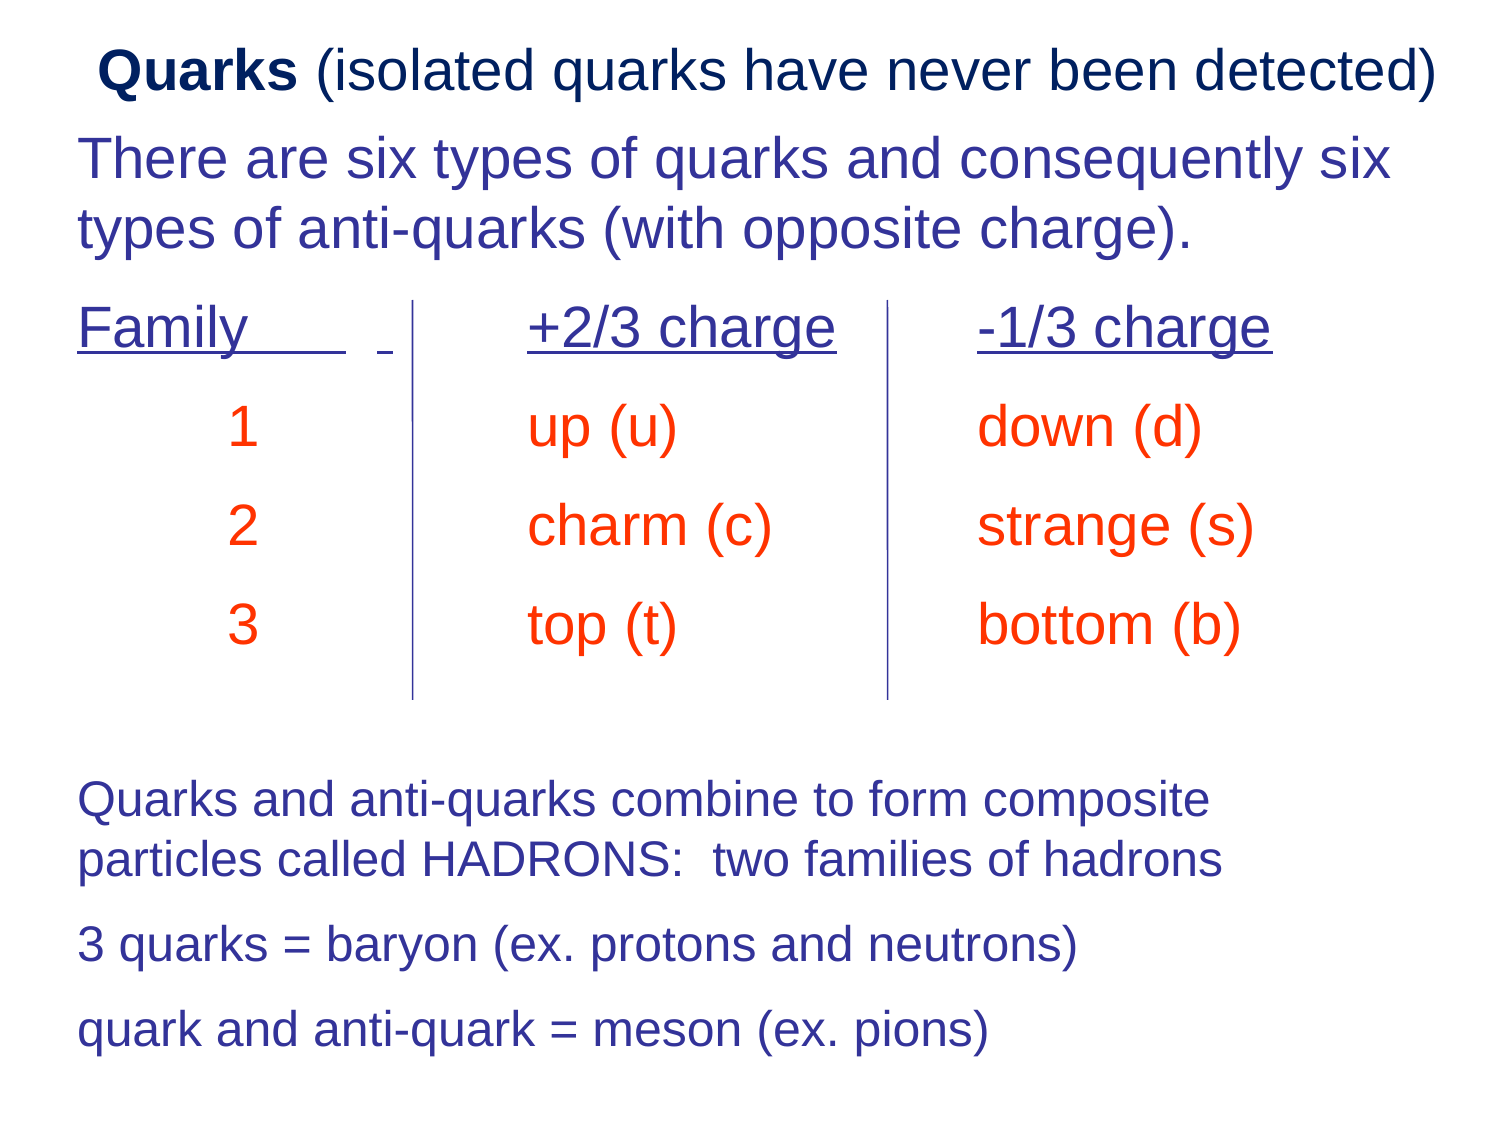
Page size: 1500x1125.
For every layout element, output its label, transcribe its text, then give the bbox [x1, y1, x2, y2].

text_box Quarks (isolated quarks have never been detected) [37, 24, 1500, 110]
text_box There are six types of quarks and consequently six types of anti-quarks (with opposite charge). Family +2/3 charge -1/3 charge 1 up (u) down (d) 2 charm (c) strange (s) 3 top (t) bottom (b) Quarks and anti-quarks combine to form composite particles called HADRONS: two families of hadrons 3 quarks = baryon (ex. protons and neutrons) quark and anti-quark = meson (ex. pions) [62, 112, 1413, 1064]
